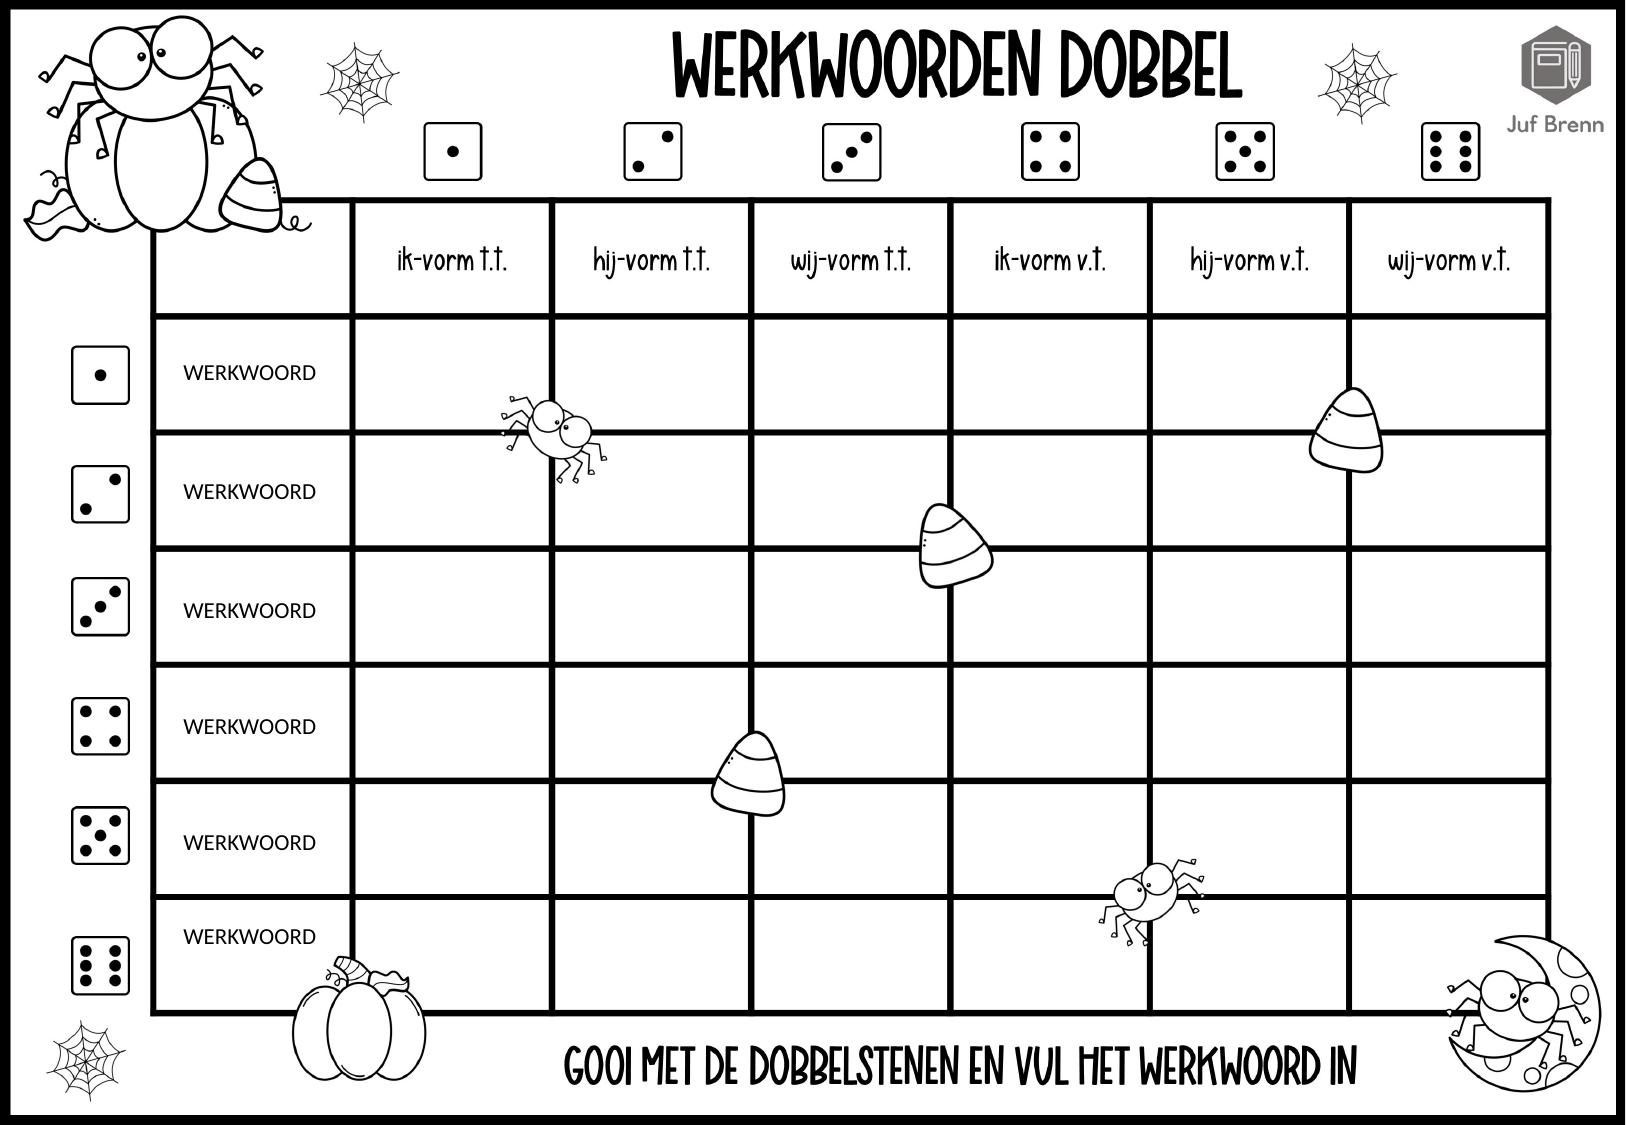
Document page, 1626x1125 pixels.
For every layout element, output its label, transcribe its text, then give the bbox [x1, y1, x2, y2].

text_box WERKWOORD [166, 350, 334, 393]
text_box WERKWOORD [166, 588, 334, 631]
text_box WERKWOORD [166, 819, 334, 863]
text_box WERKWOORD [166, 469, 334, 512]
picture [0, 0, 1626, 1125]
text_box WERKWOORD [166, 704, 334, 747]
text_box WERKWOORD [166, 914, 334, 957]
